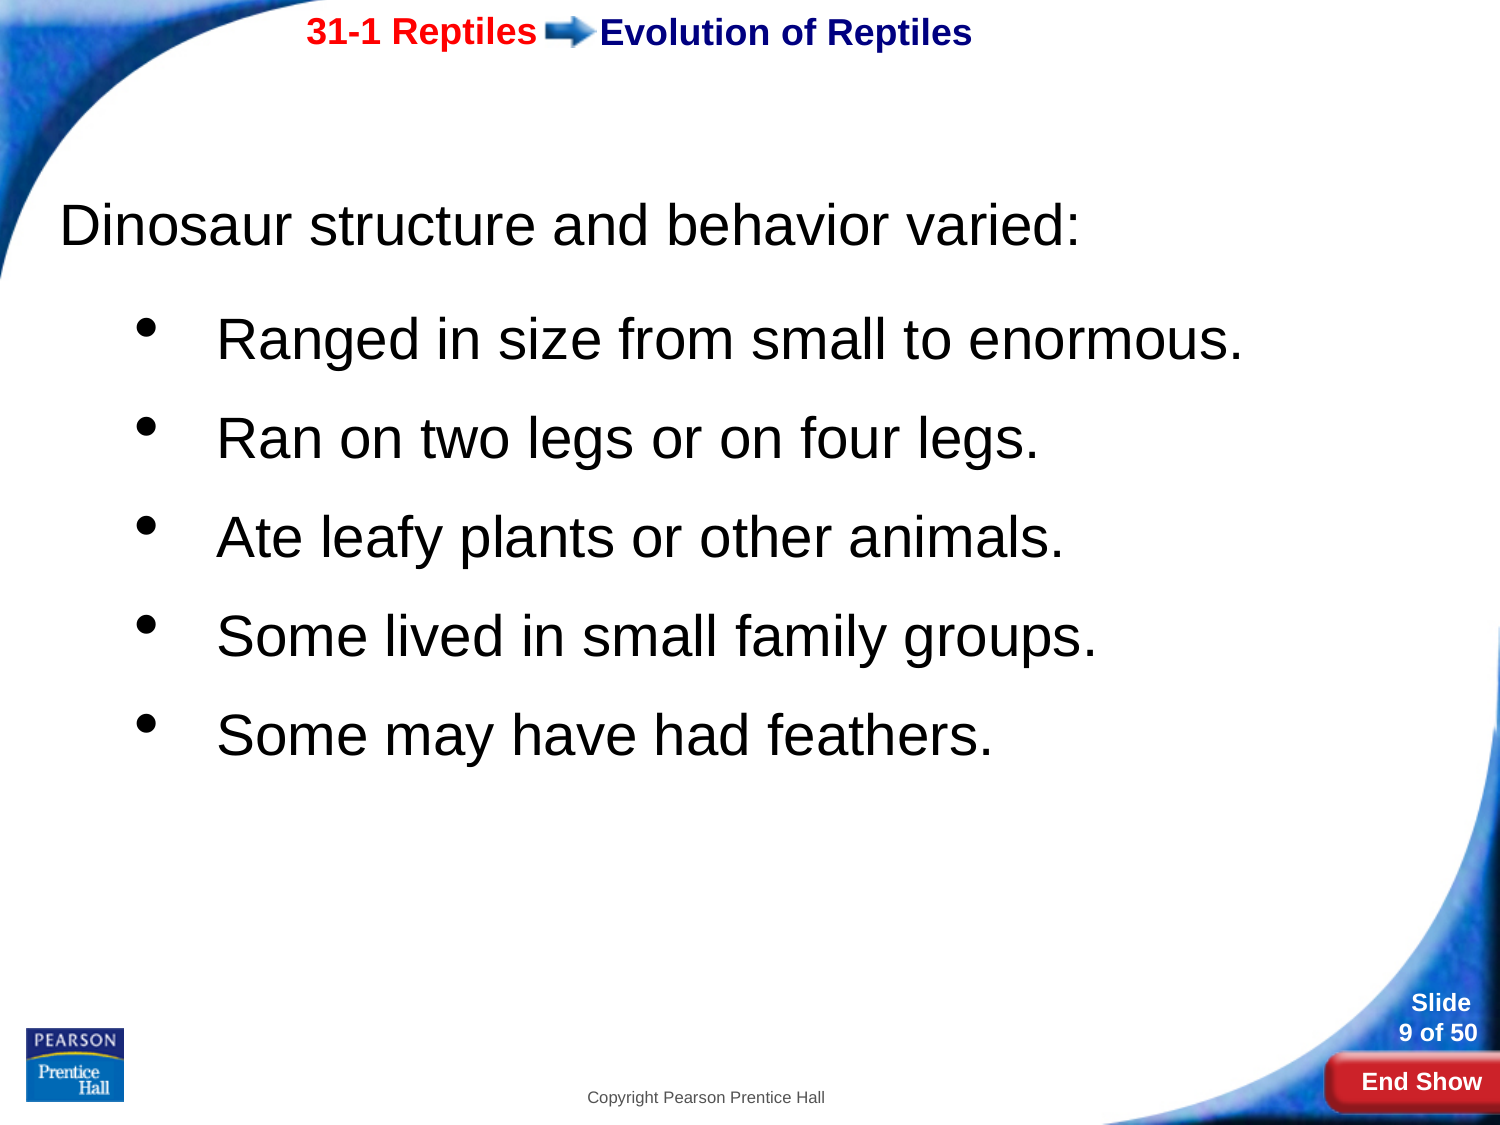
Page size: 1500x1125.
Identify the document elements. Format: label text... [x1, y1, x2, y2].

footer Copyright Pearson Prentice Hall [468, 1078, 945, 1105]
list Dinosaur structure and behavior varied: Ranged in size from small to enormous. Ran on two legs or on four legs. Ate leafy plants or other animals. Some lived in small family groups. Some may have had feathers. [44, 179, 1463, 976]
picture [0, 0, 1500, 1125]
title Evolution of Reptiles [584, 0, 1254, 76]
